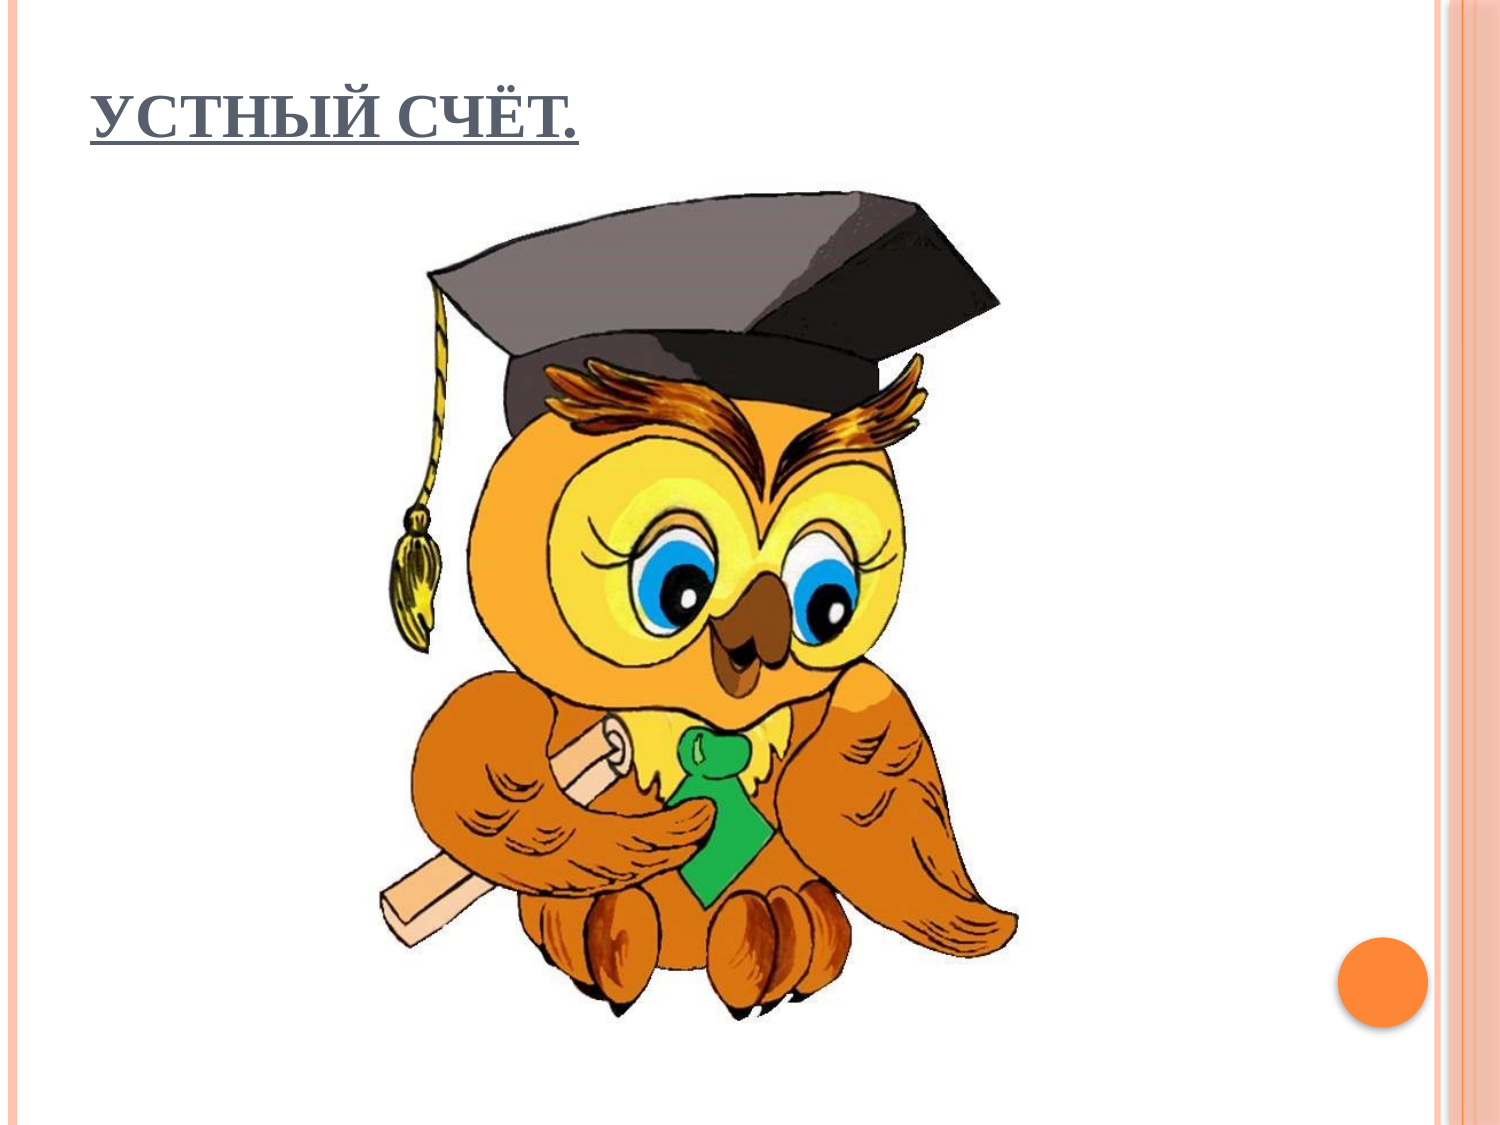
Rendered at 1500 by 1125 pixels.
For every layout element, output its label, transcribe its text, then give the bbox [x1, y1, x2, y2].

title Устный счёт. [75, 45, 1300, 233]
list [93, 163, 1285, 1044]
